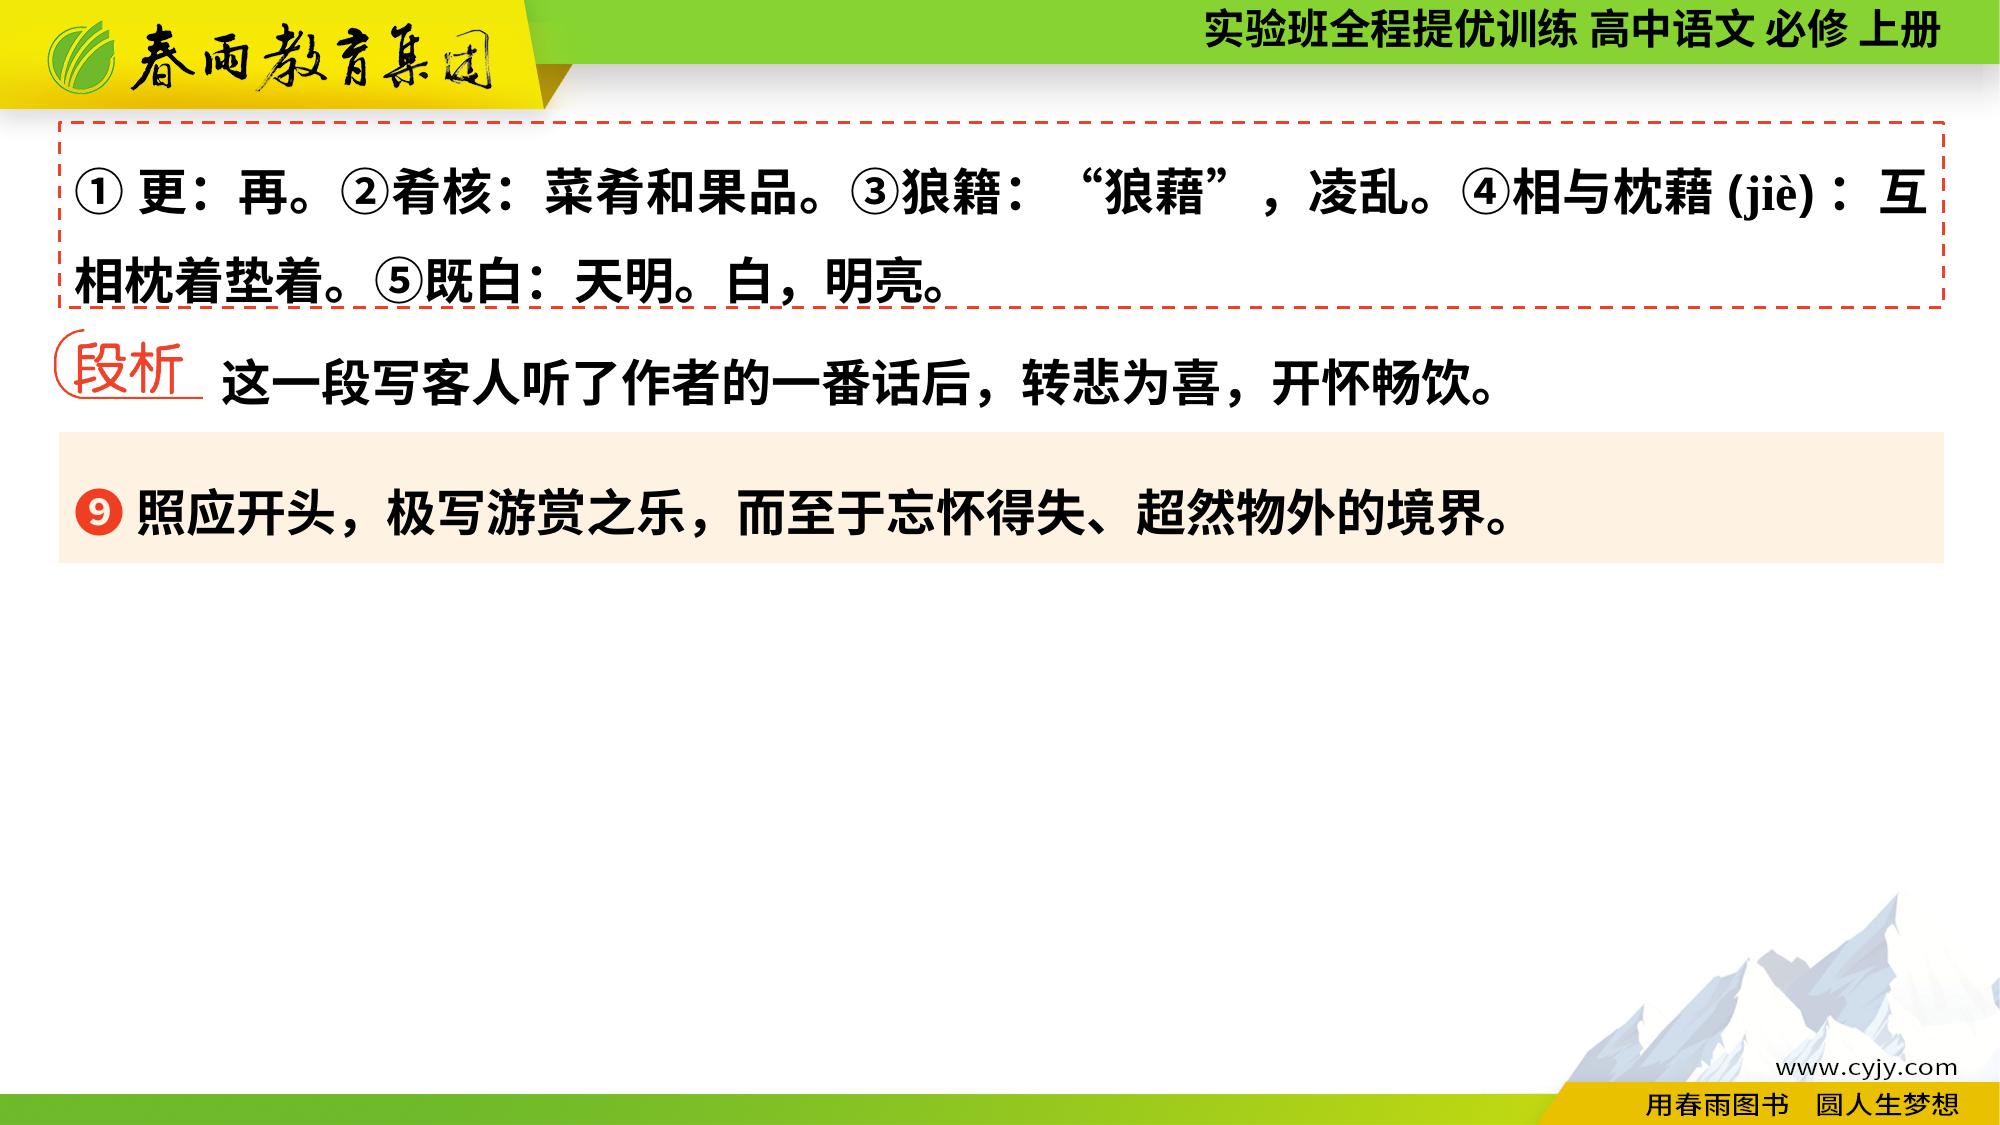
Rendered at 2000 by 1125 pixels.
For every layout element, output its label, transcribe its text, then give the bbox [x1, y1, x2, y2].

list ①更：再。②肴核：菜肴和果品。③狼籍：“狼藉”，凌乱。④相与枕藉(jiè)：互相枕着垫着。⑤既白：天明。白，明亮。 [59, 122, 1944, 308]
text_box 这一段写客人听了作者的一番话后，转悲为喜，开怀畅饮。 [59, 314, 1944, 420]
picture [0, 0, 2000, 1125]
